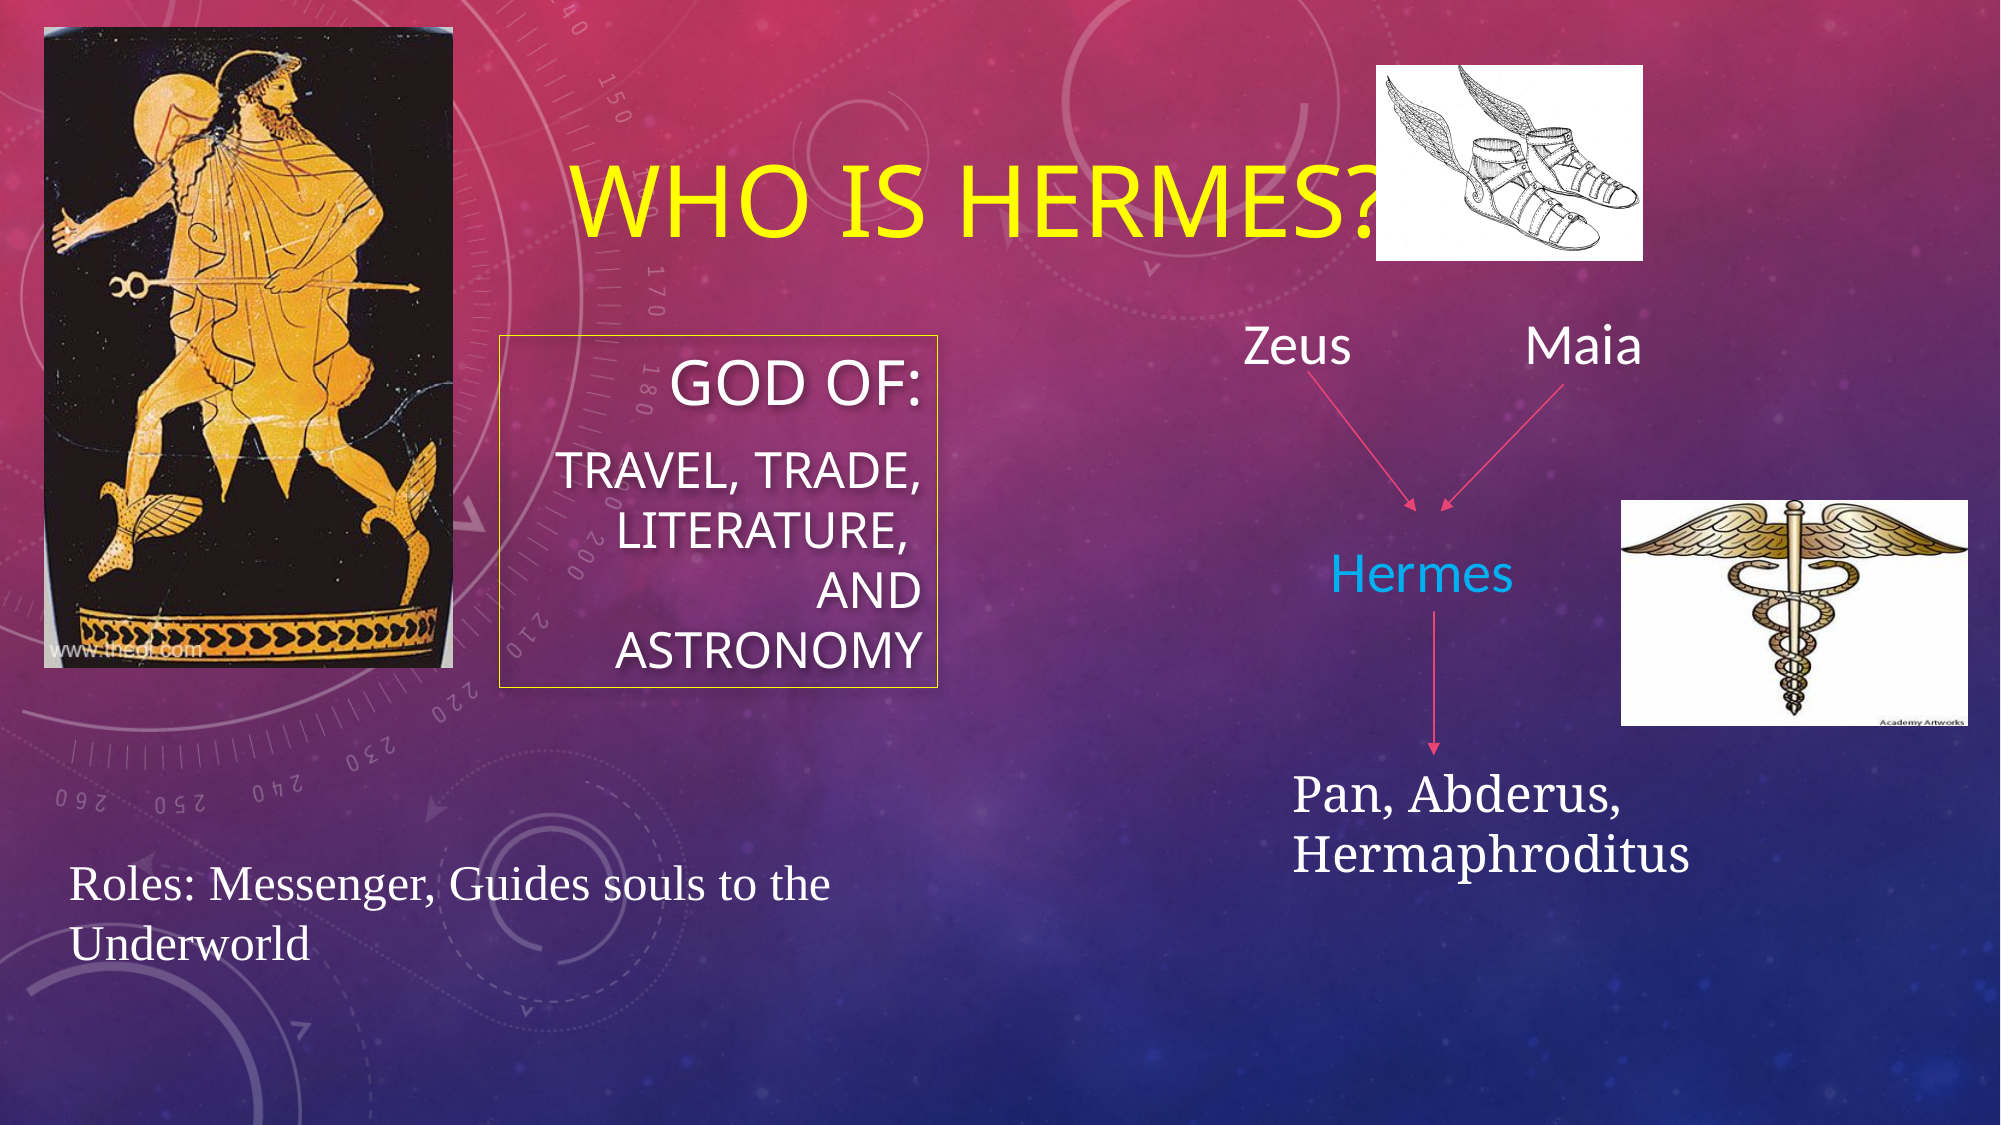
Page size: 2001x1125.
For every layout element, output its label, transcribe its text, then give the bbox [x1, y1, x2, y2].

text_box Pan, Abderus, Hermaphroditus [1277, 755, 1795, 891]
title Who is Hermes? [458, 61, 1863, 265]
picture [0, 0, 2001, 1125]
text_box Zeus [1228, 298, 1472, 384]
text_box Hermes [1316, 527, 1552, 612]
subtitle God of: Travel, trade, literature, and astronomy [499, 335, 938, 688]
text_box Roles: Messenger, Guides souls to the Underworld [54, 843, 1096, 978]
text_box Maia [1509, 298, 1749, 384]
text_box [1440, 384, 1564, 512]
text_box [1307, 371, 1417, 512]
